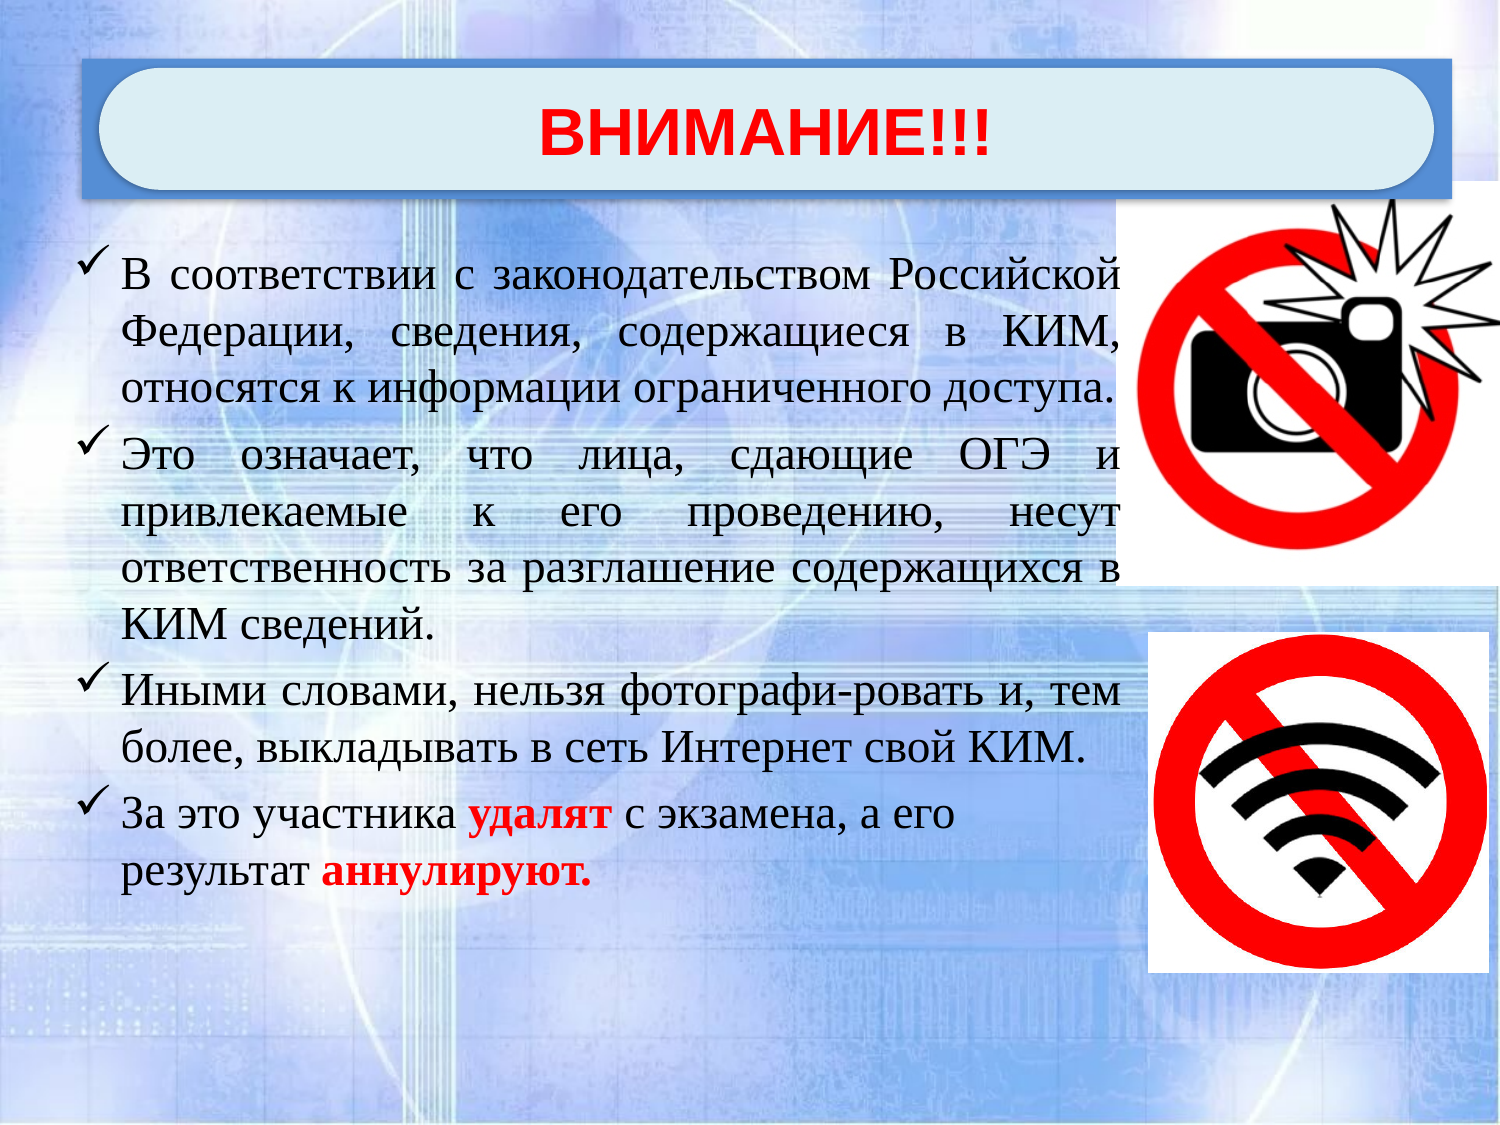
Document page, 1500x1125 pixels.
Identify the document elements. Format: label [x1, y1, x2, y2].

text_box [81, 58, 1453, 200]
picture [0, 0, 1500, 1125]
